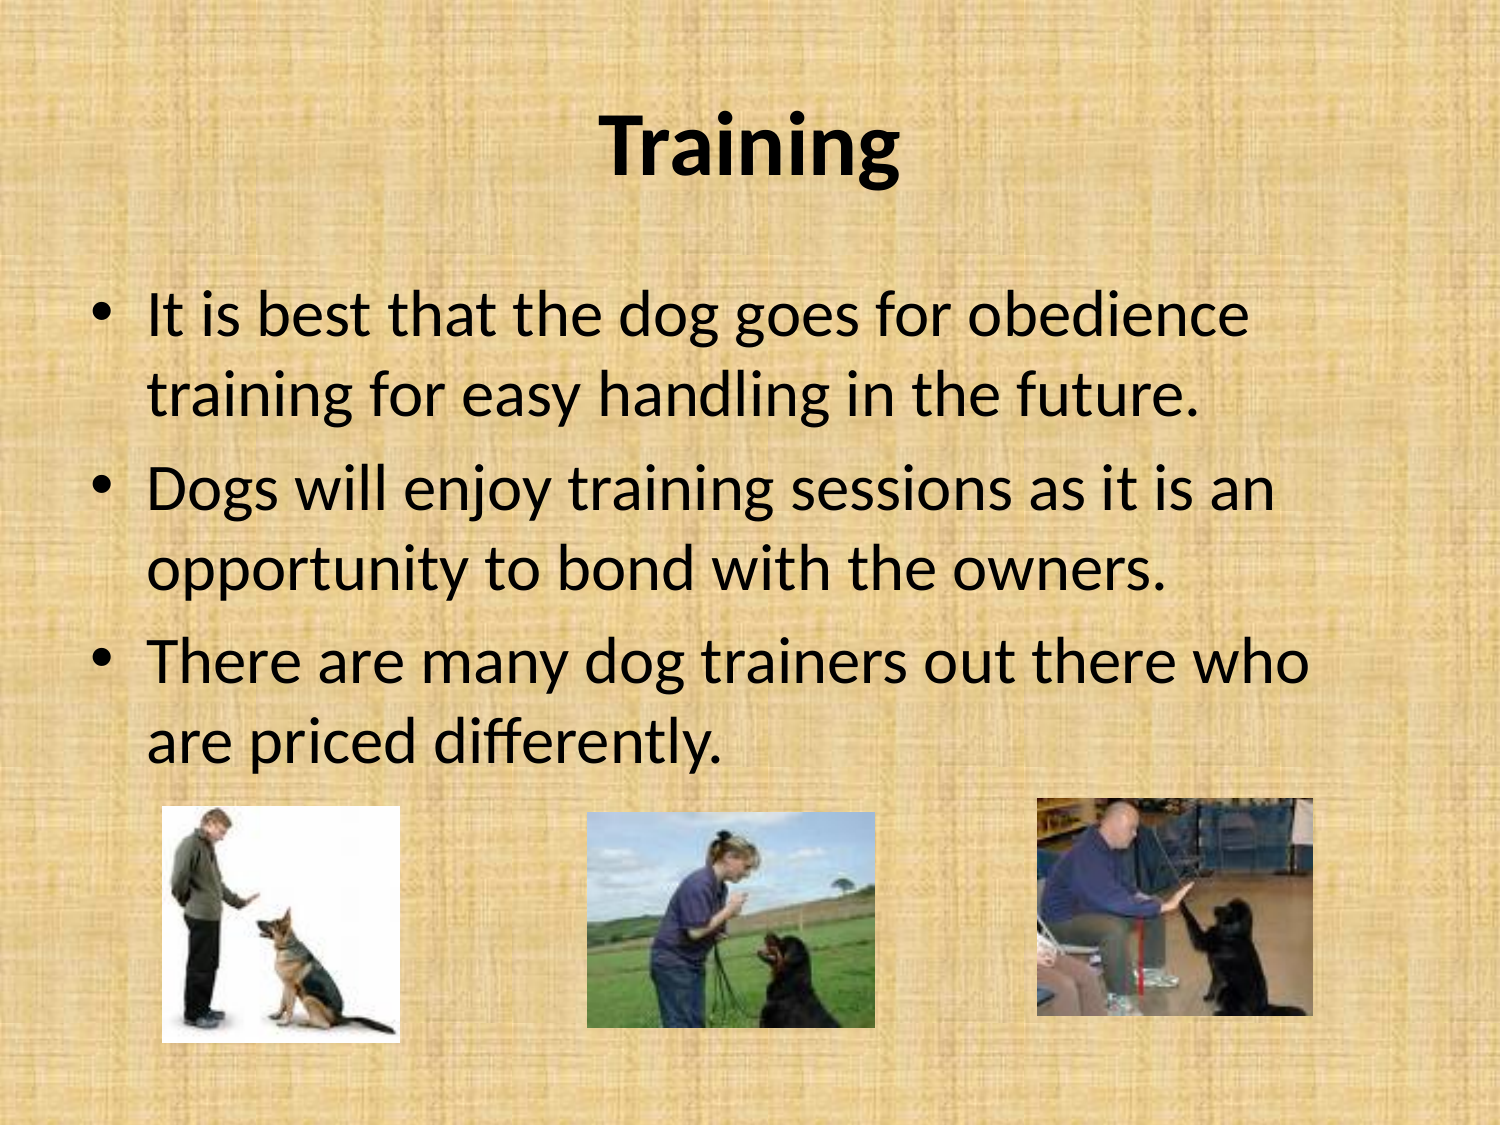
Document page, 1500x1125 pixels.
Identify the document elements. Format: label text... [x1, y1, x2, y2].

title Training [75, 45, 1425, 233]
picture [0, 0, 1500, 1125]
list It is best that the dog goes for obedience training for easy handling in the future. Dogs will enjoy training sessions as it is an opportunity to bond with the owners. There are many dog trainers out there who are priced differently. [75, 262, 1425, 1005]
